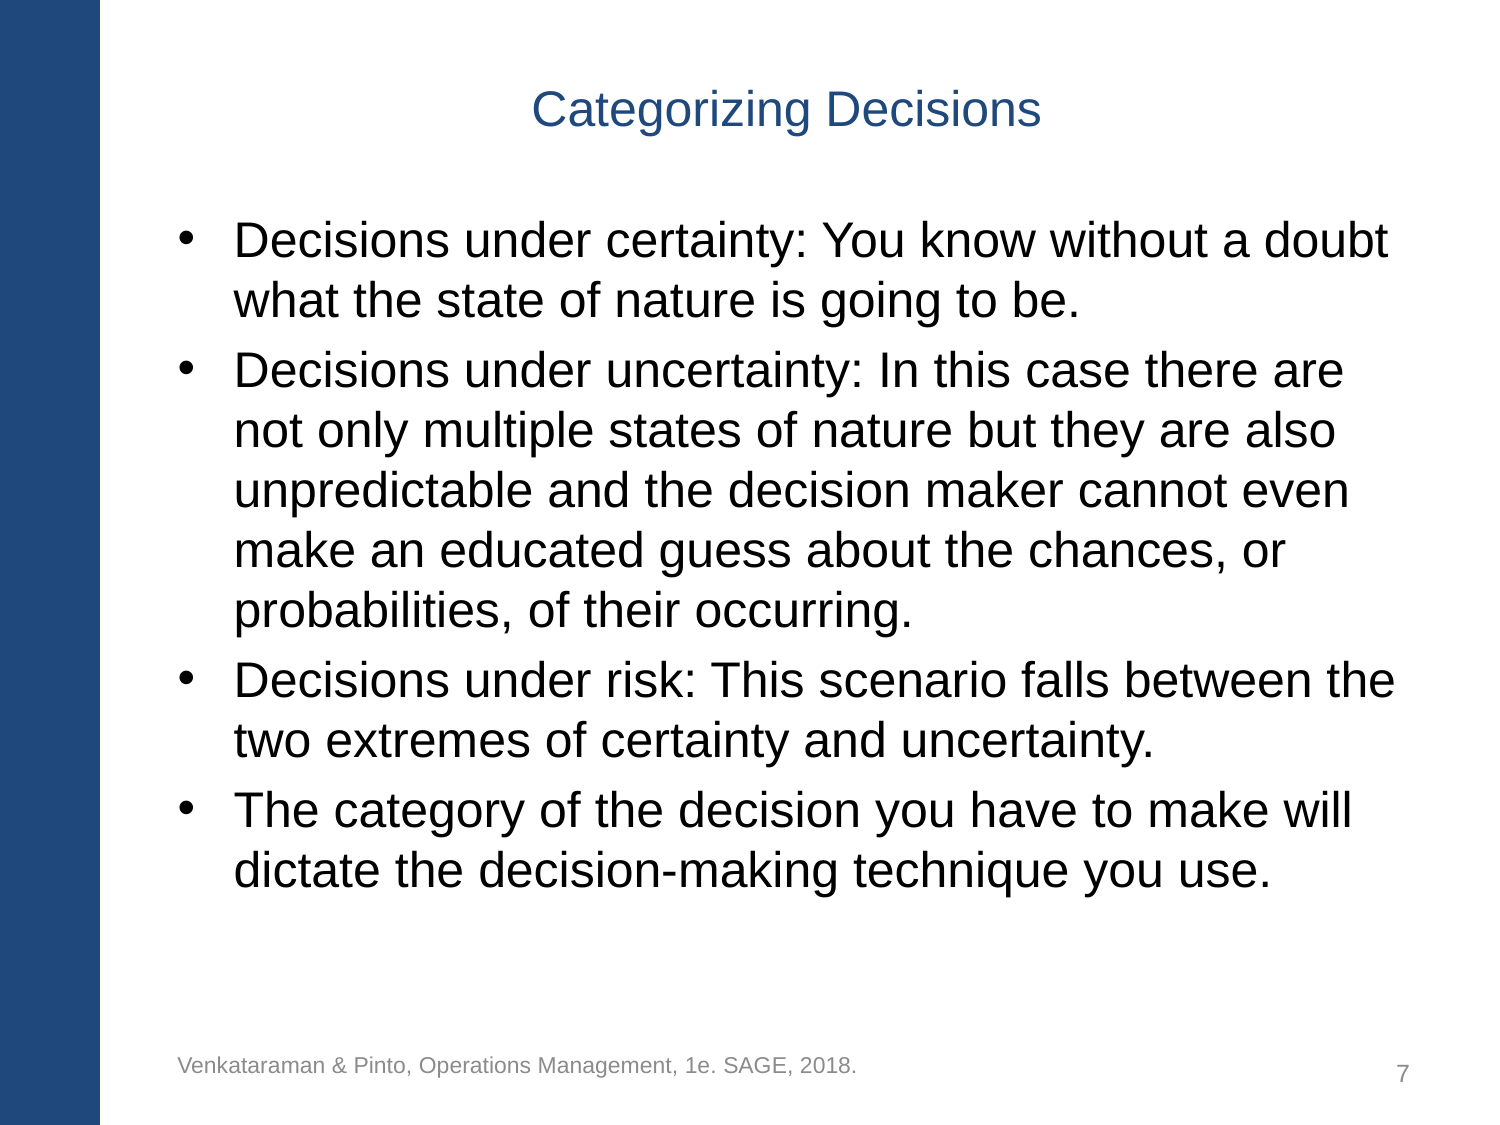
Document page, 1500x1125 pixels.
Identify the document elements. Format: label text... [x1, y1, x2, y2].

footer Venkataraman & Pinto, Operations Management, 1e. SAGE, 2018. [162, 1042, 1313, 1103]
list Decisions under certainty: You know without a doubt what the state of nature is going to be. Decisions under uncertainty: In this case there are not only multiple states of nature but they are also unpredictable and the decision maker cannot even make an educated guess about the chances, or probabilities, of their occurring. Decisions under risk: This scenario falls between the two extremes of certainty and uncertainty. The category of the decision you have to make will dictate the decision-making technique you use. [162, 200, 1425, 1025]
slide_number 7 [1350, 1042, 1425, 1103]
title Categorizing Decisions [162, 12, 1425, 200]
